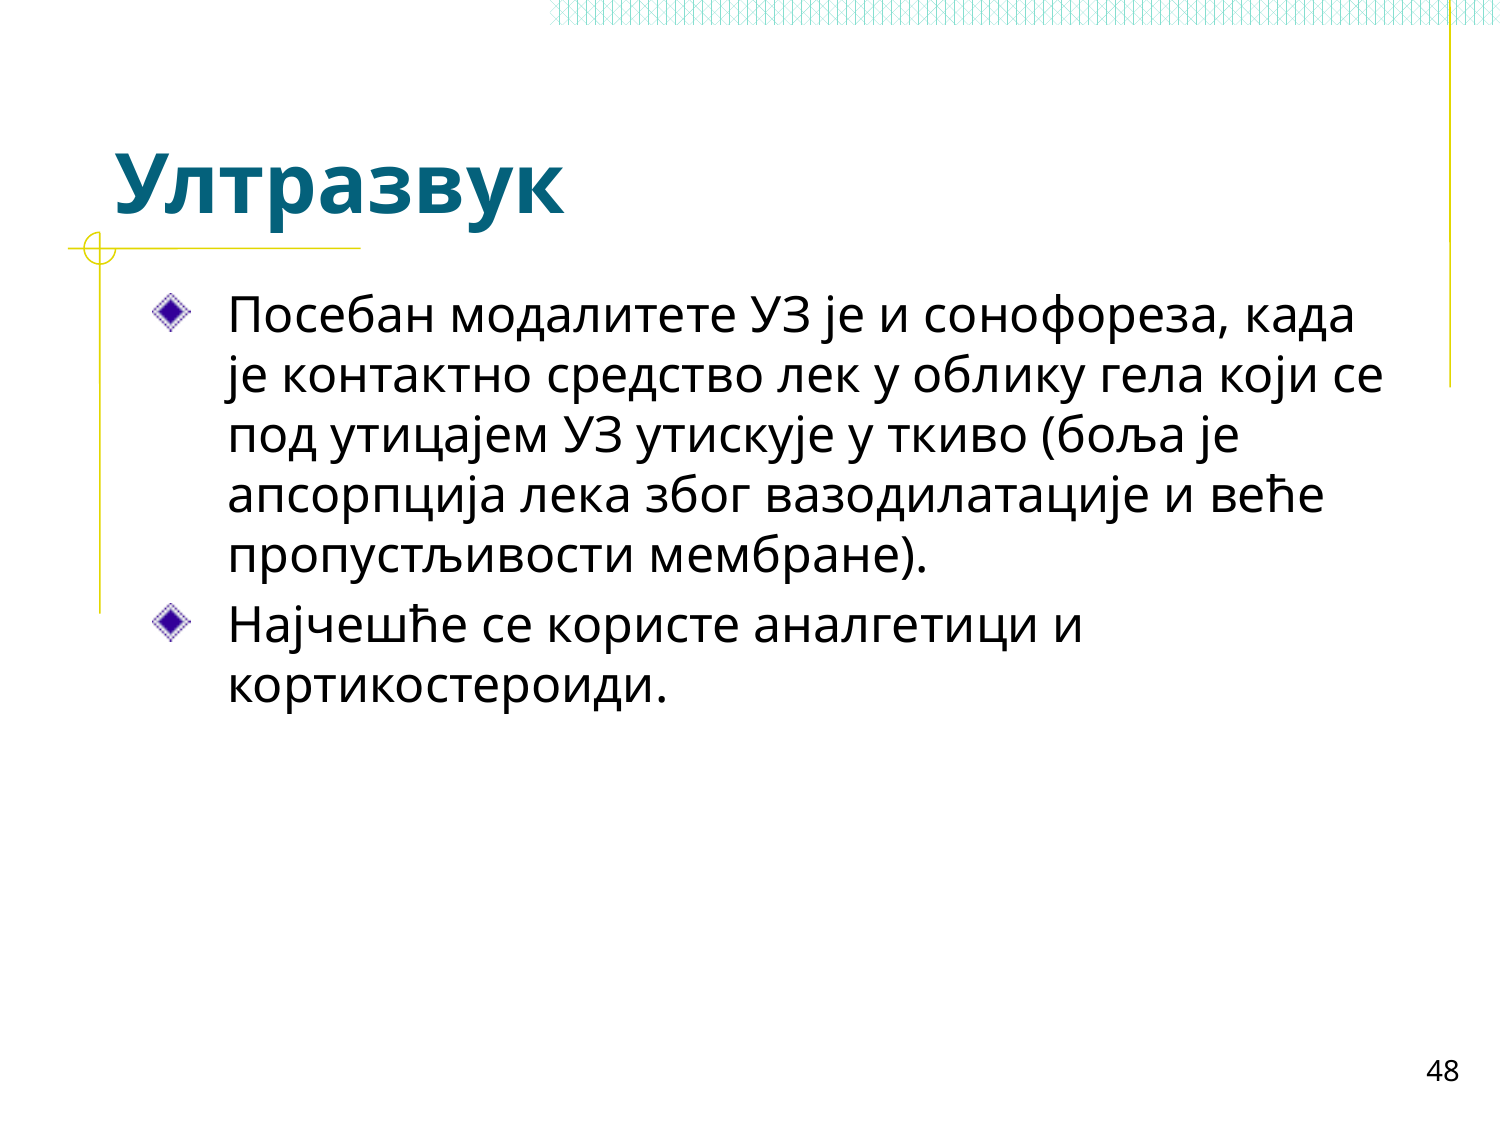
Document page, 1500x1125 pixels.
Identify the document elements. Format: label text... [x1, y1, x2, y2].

slide_number 48 [1162, 1025, 1475, 1100]
list Посебан модалитете УЗ је и сонофореза, када је контактно средство лек у облику гела који се под утицајем УЗ утискује у ткиво (боља је апсорпција лека због вазодилатације и веће пропустљивости мембране). Најчешће се користе аналгетици и кортикостероиди. [137, 274, 1413, 951]
title Ултразвук [99, 49, 1376, 238]
picture [152, 603, 191, 642]
picture [152, 293, 191, 332]
